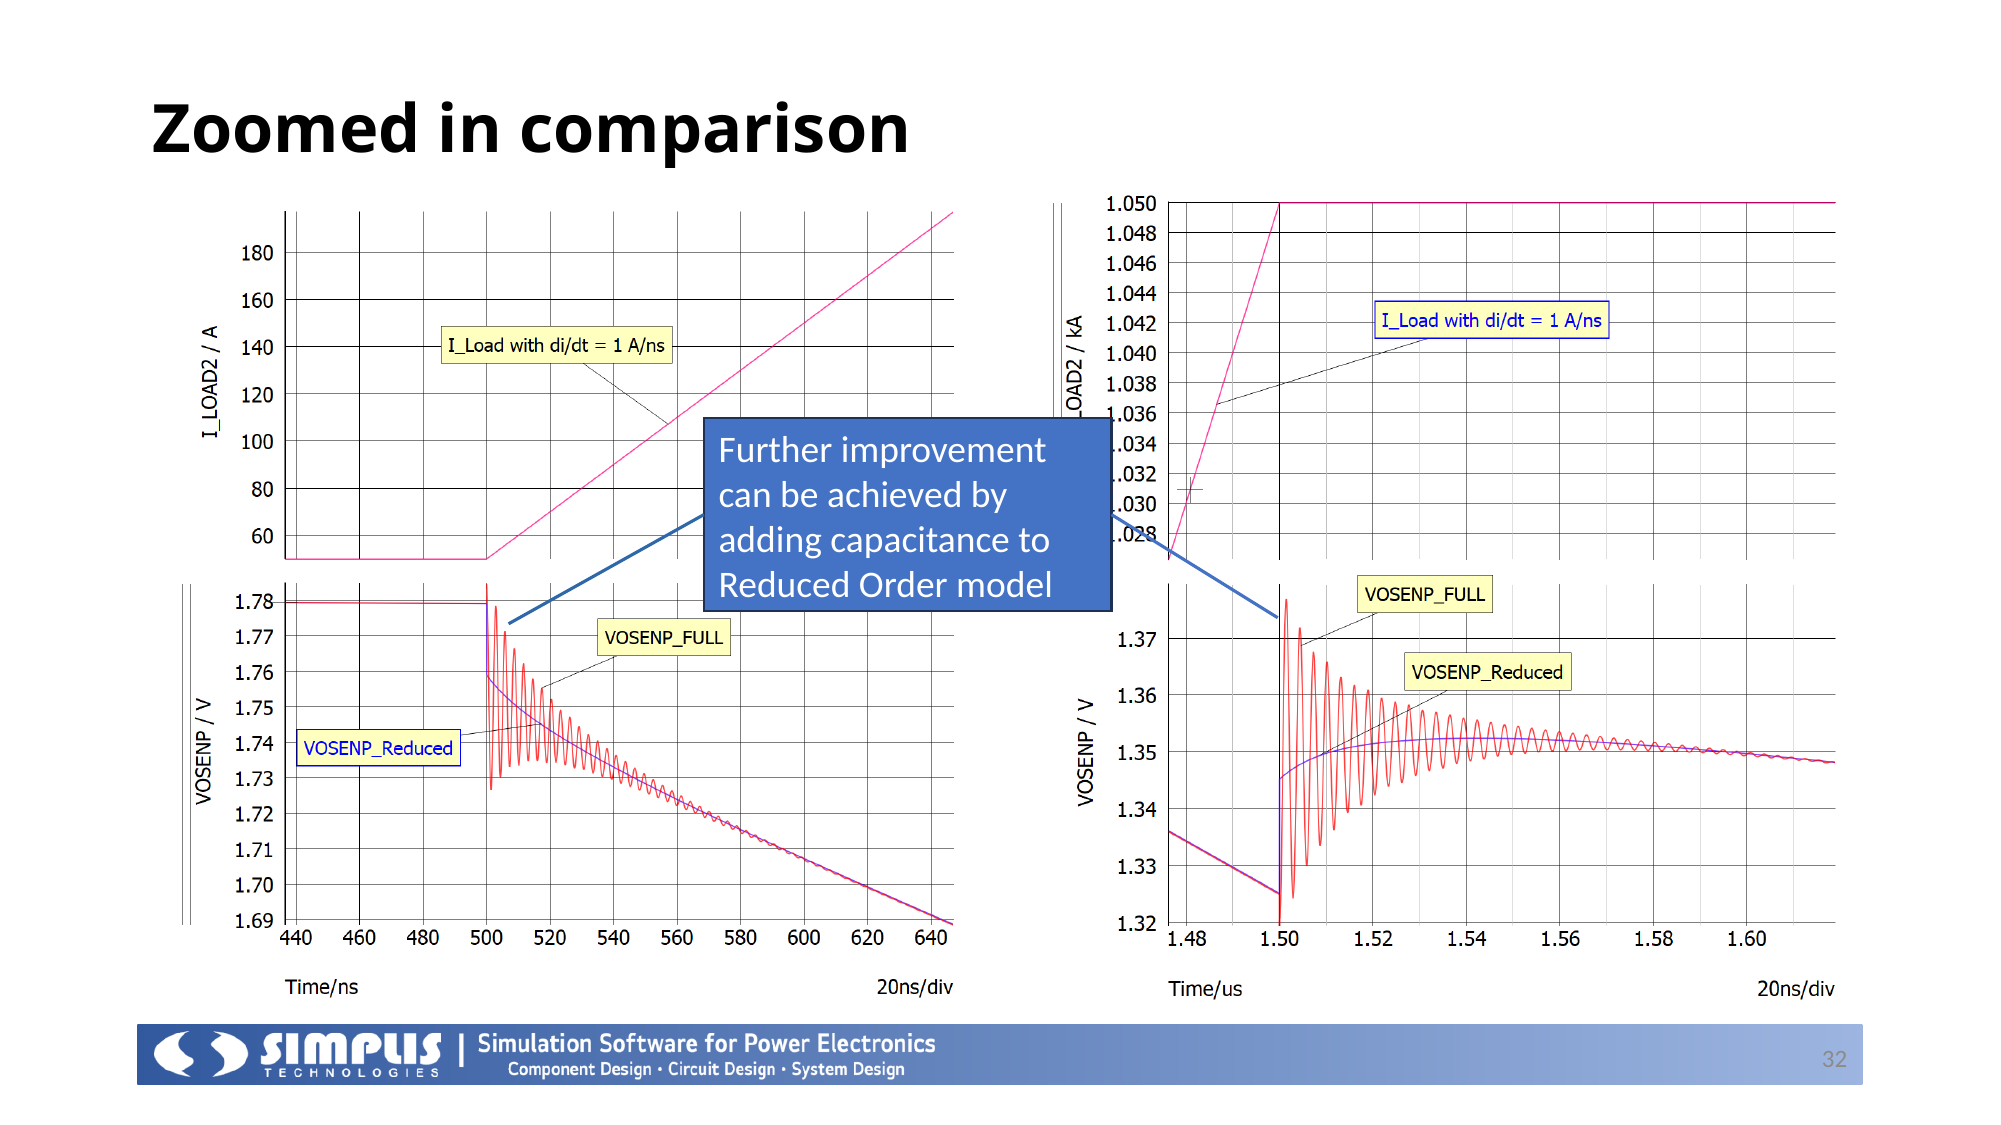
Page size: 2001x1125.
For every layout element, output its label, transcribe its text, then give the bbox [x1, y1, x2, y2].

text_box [1111, 514, 1278, 618]
text_box Further improvement can be achieved by adding capacitance to Reduced Order model [968, 417, 1043, 612]
picture [1043, 185, 1854, 1011]
picture [154, 1007, 945, 1108]
slide_number 32 [1412, 1027, 1863, 1088]
title Zoomed in comparison [137, 37, 1863, 225]
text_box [508, 514, 704, 624]
picture [174, 194, 968, 1002]
